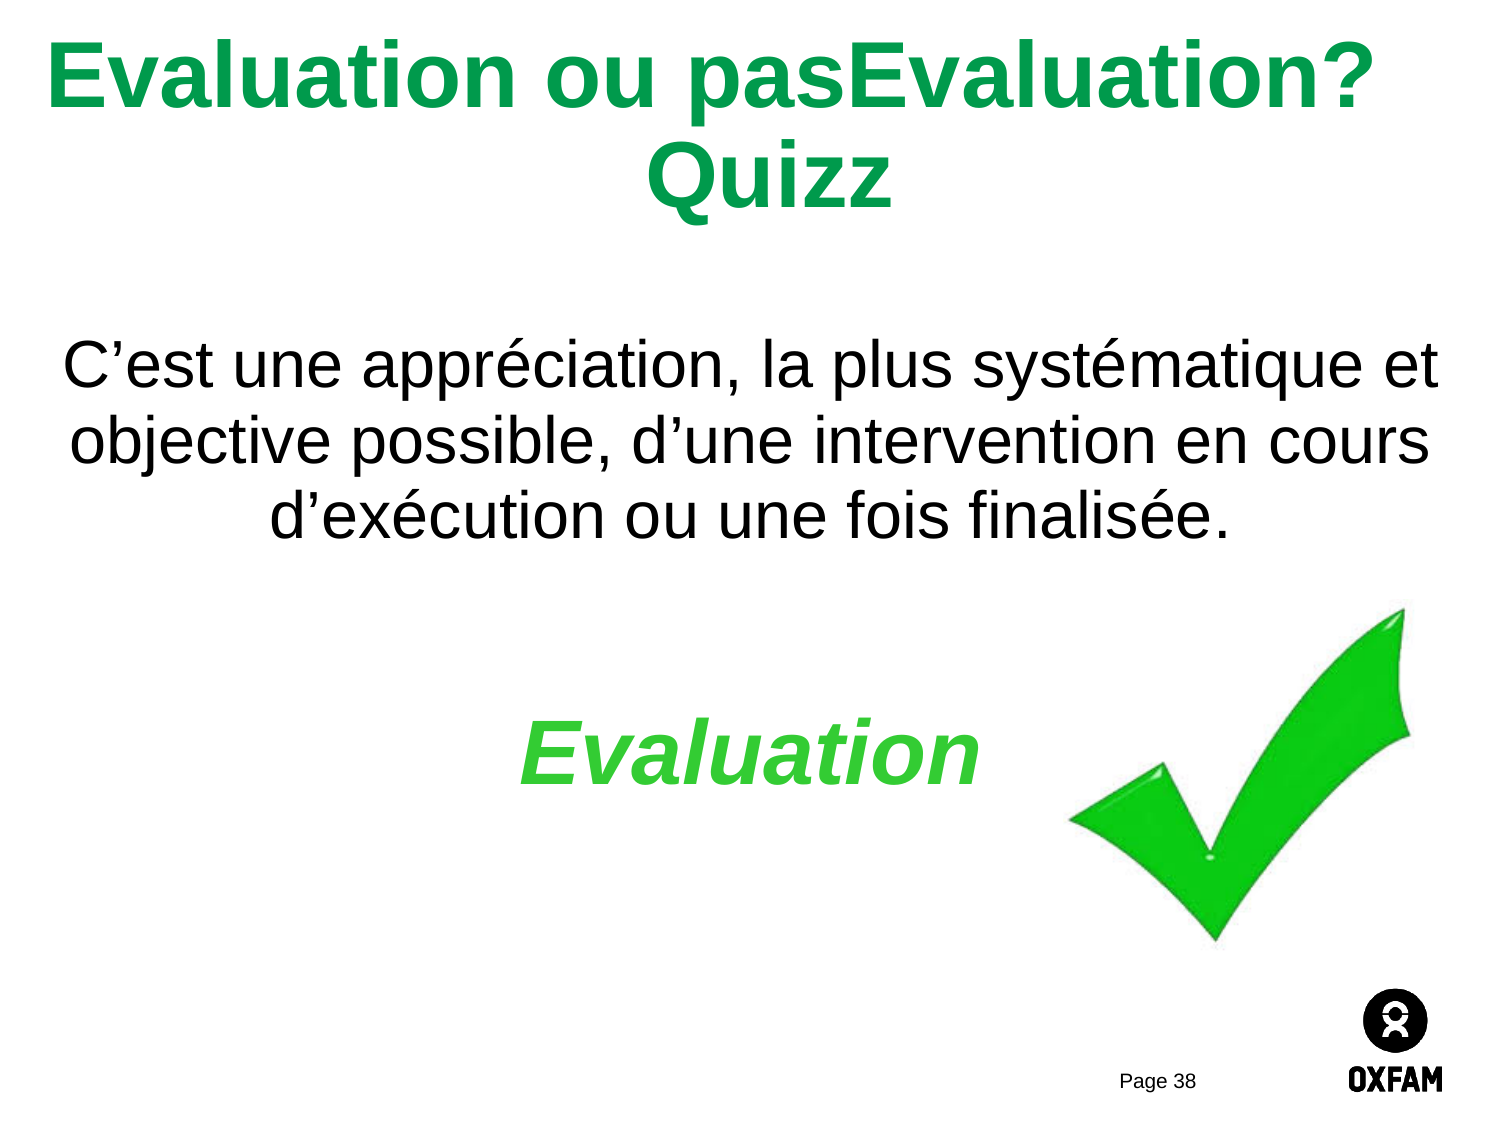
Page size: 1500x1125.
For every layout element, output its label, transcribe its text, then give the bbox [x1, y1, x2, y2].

list C’est une appréciation, la plus systématique et objective possible, d’une intervention en cours d’exécution ou une fois finalisée. Evaluation [47, 266, 1455, 969]
picture [1345, 985, 1445, 1095]
slide_number Page 38 [1119, 1067, 1321, 1095]
title Evaluation ou pasEvaluation? Quizz [44, 26, 1449, 133]
picture [1063, 599, 1416, 952]
